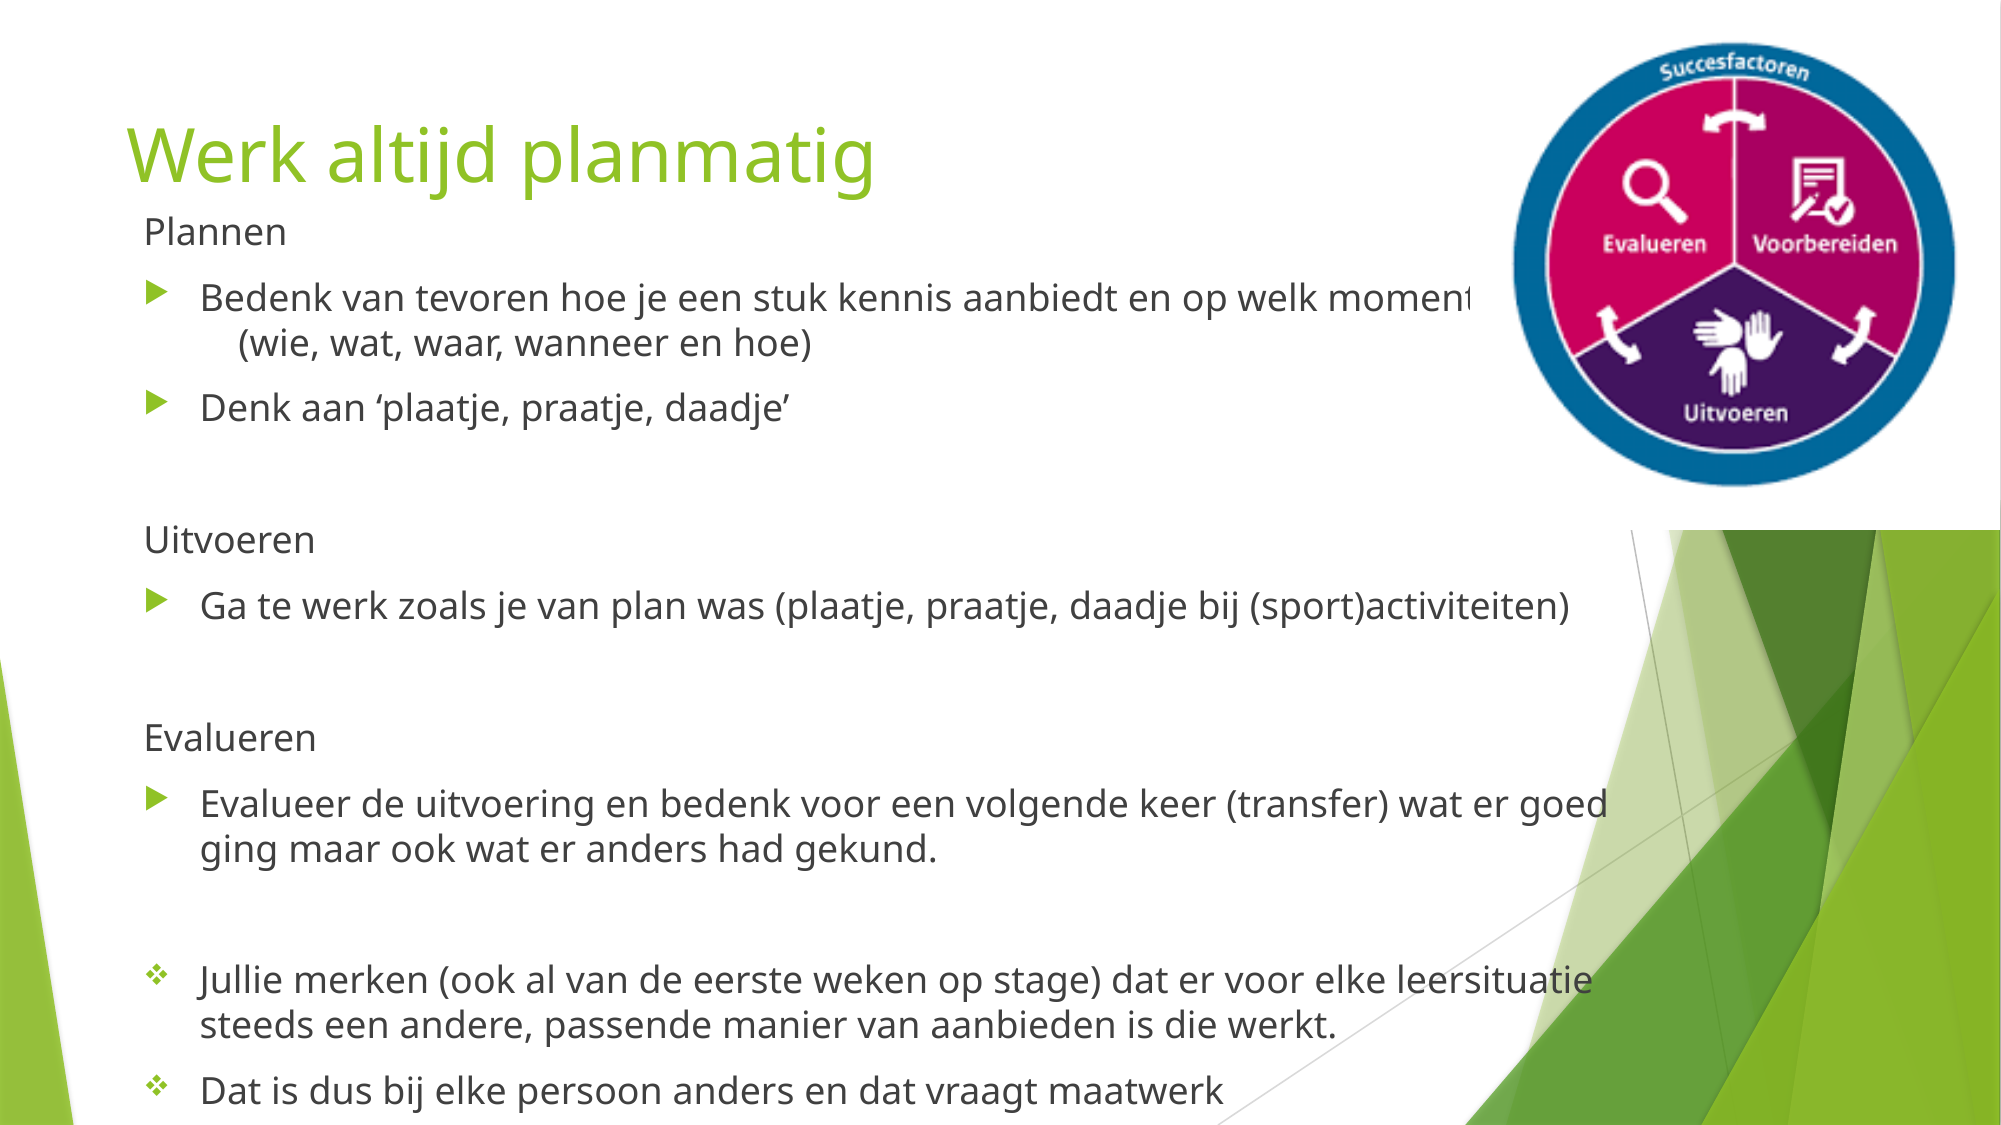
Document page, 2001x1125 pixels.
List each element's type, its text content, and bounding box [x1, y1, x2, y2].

picture [1470, 0, 2000, 530]
list Plannen Bedenk van tevoren hoe je een stuk kennis aanbiedt en op welk moment (wie, wat, waar, wanneer en hoe) Denk aan ‘plaatje, praatje, daadje’ Uitvoeren Ga te werk zoals je van plan was (plaatje, praatje, daadje bij (sport)activiteiten) Evalueren Evalueer de uitvoering en bedenk voor een volgende keer (transfer) wat er goed ging maar ook wat er anders had gekund. Jullie merken (ook al van de eerste weken op stage) dat er voor elke leersituatie steeds een andere, passende manier van aanbieden is die werkt. Dat is dus bij elke persoon anders en dat vraagt maatwerk [128, 200, 1659, 1125]
title Werk altijd planmatig [111, 99, 1465, 317]
